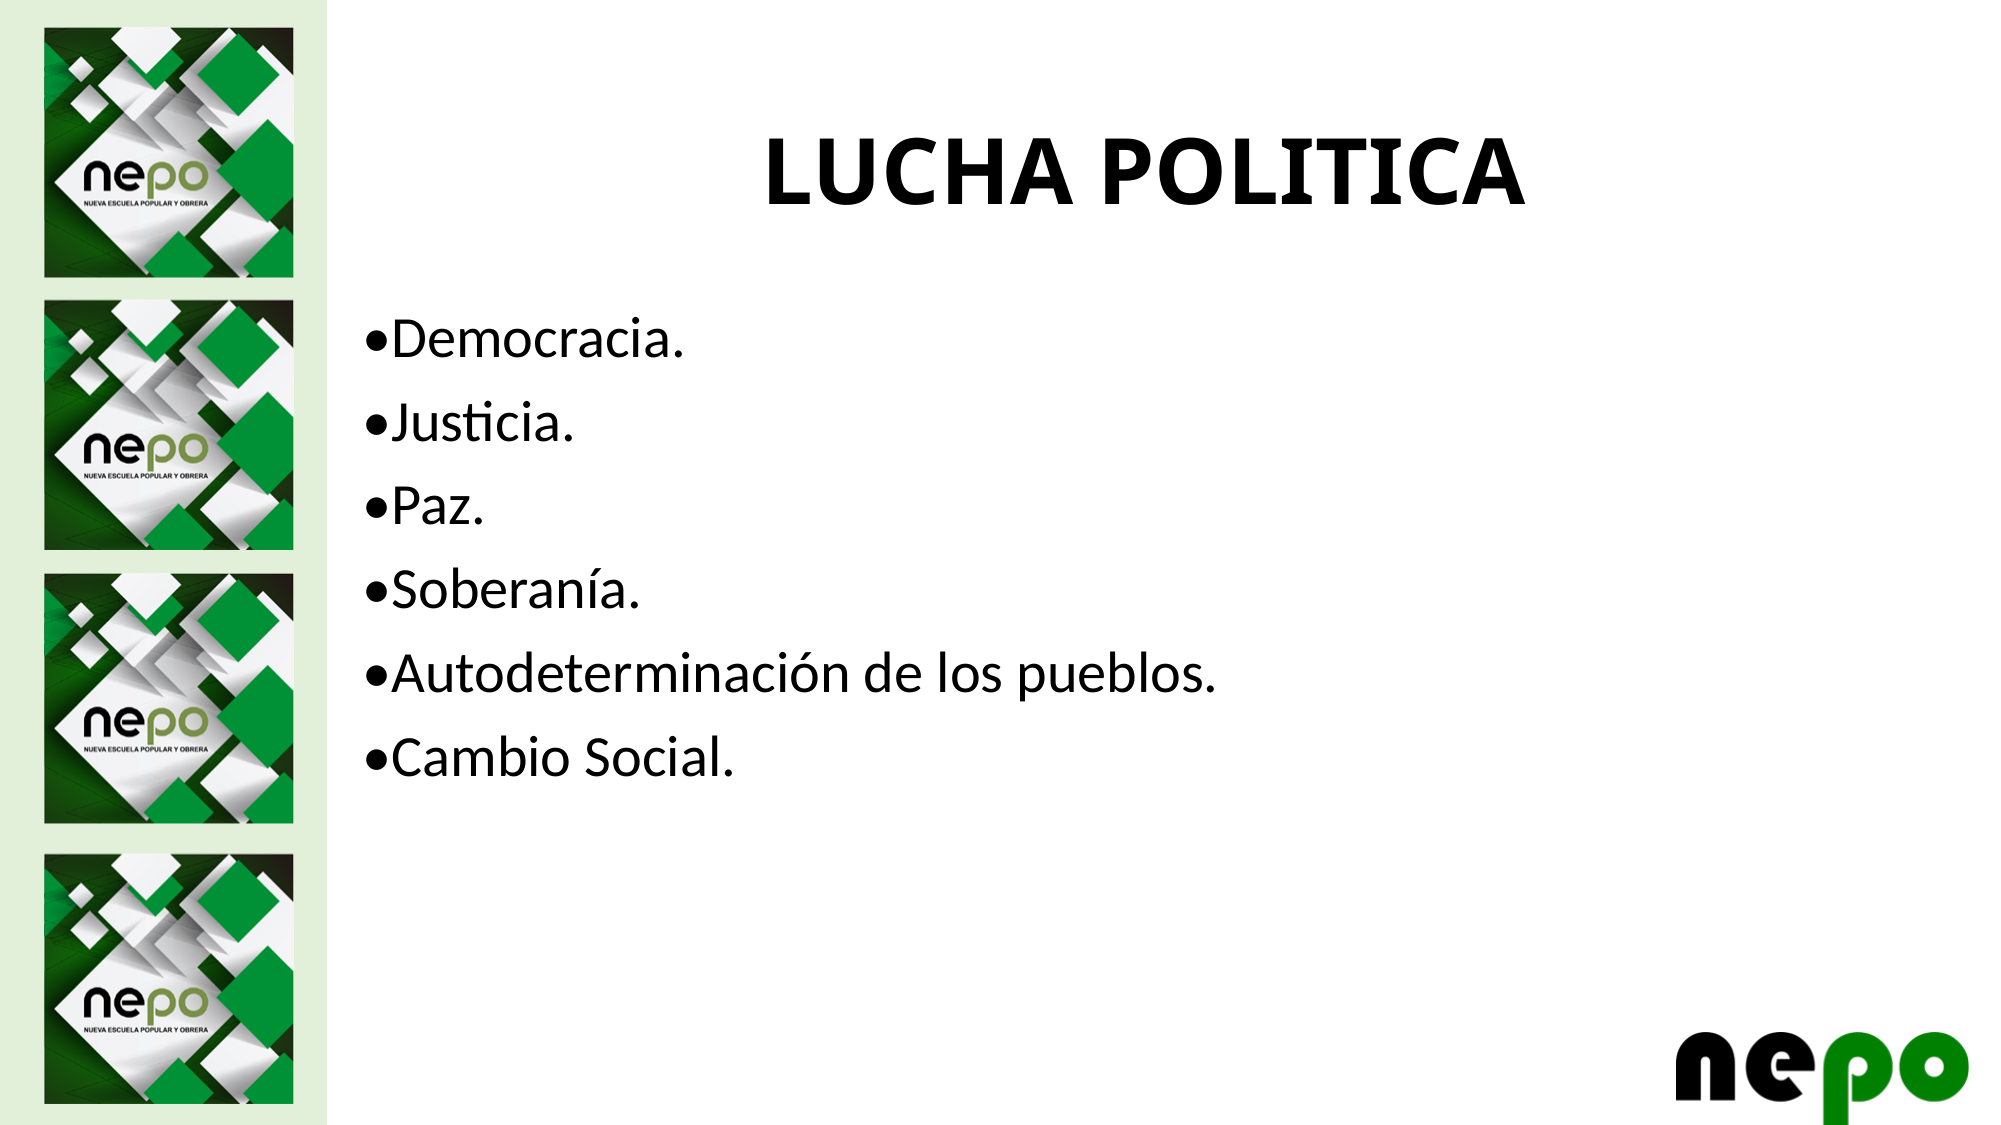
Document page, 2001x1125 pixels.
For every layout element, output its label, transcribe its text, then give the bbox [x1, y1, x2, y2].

picture [0, 0, 327, 1125]
title LUCHA POLITICA [347, 118, 1964, 271]
list •Democracia. •Justicia. •Paz. •Soberanía. •Autodeterminación de los pueblos. •Cambio Social. [347, 299, 1964, 1014]
picture [1676, 1032, 1969, 1125]
